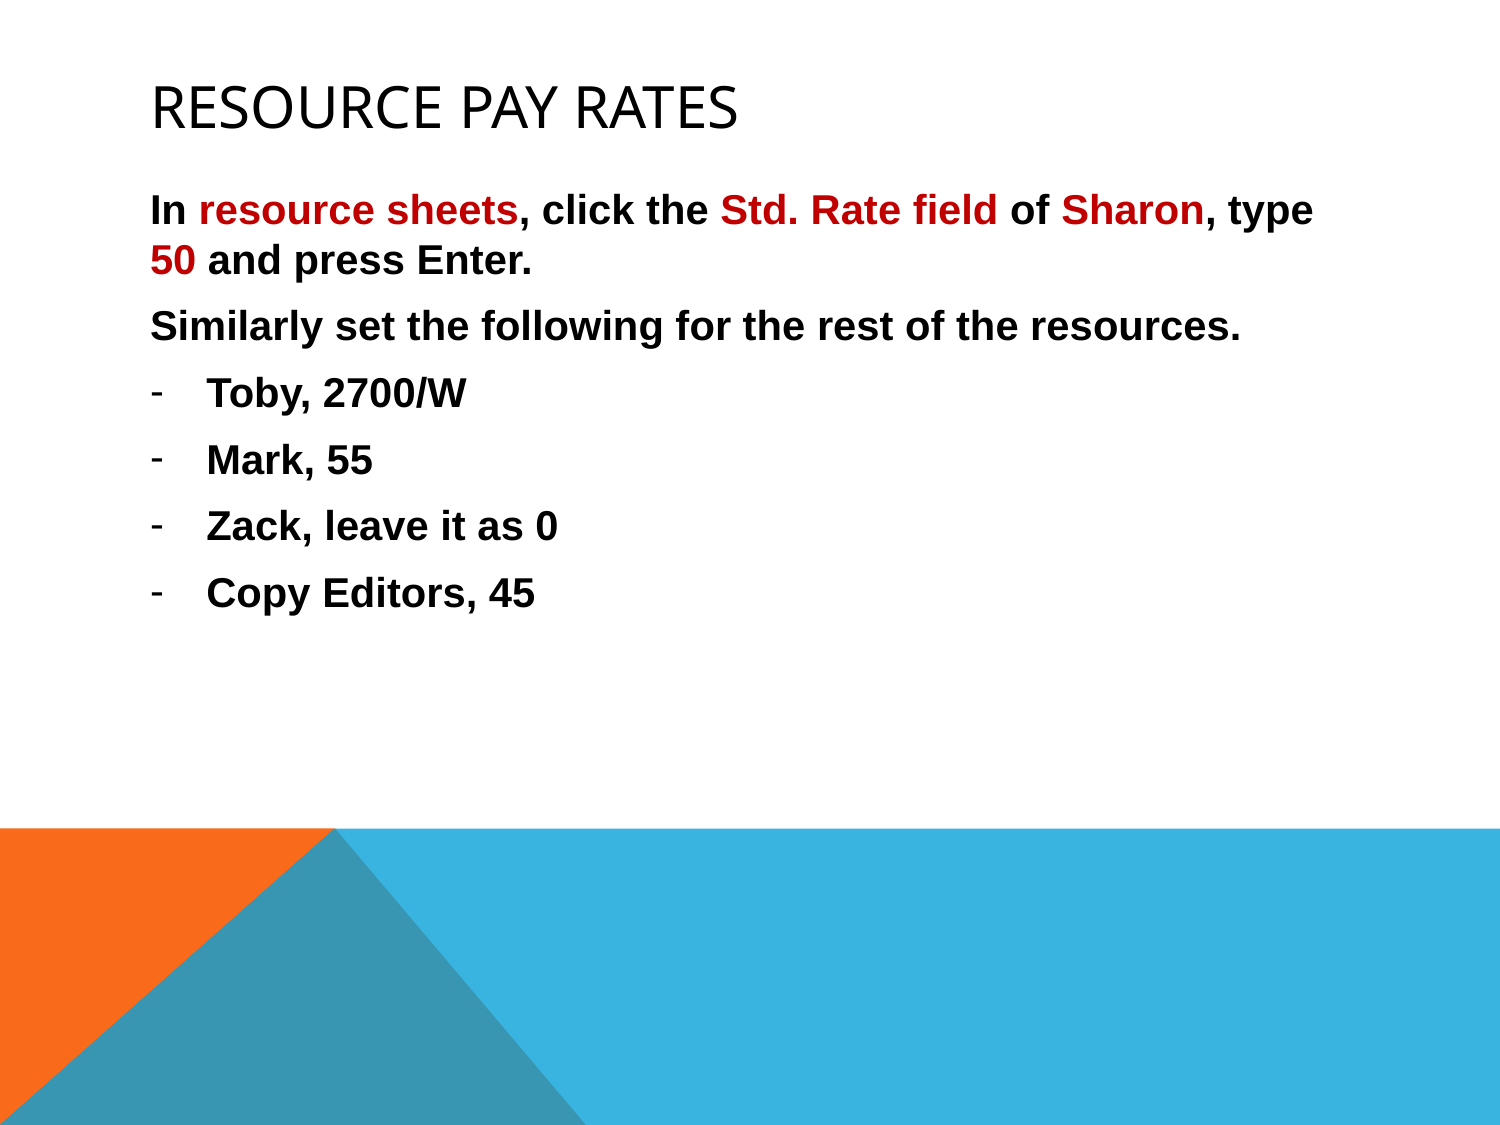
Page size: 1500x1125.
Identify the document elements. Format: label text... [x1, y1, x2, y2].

list In resource sheets, click the Std. Rate field of Sharon, type 50 and press Enter. Similarly set the following for the rest of the resources. Toby, 2700/W Mark, 55 Zack, leave it as 0 Copy Editors, 45 [135, 174, 1369, 763]
title Resource pay rates [135, 60, 1369, 150]
